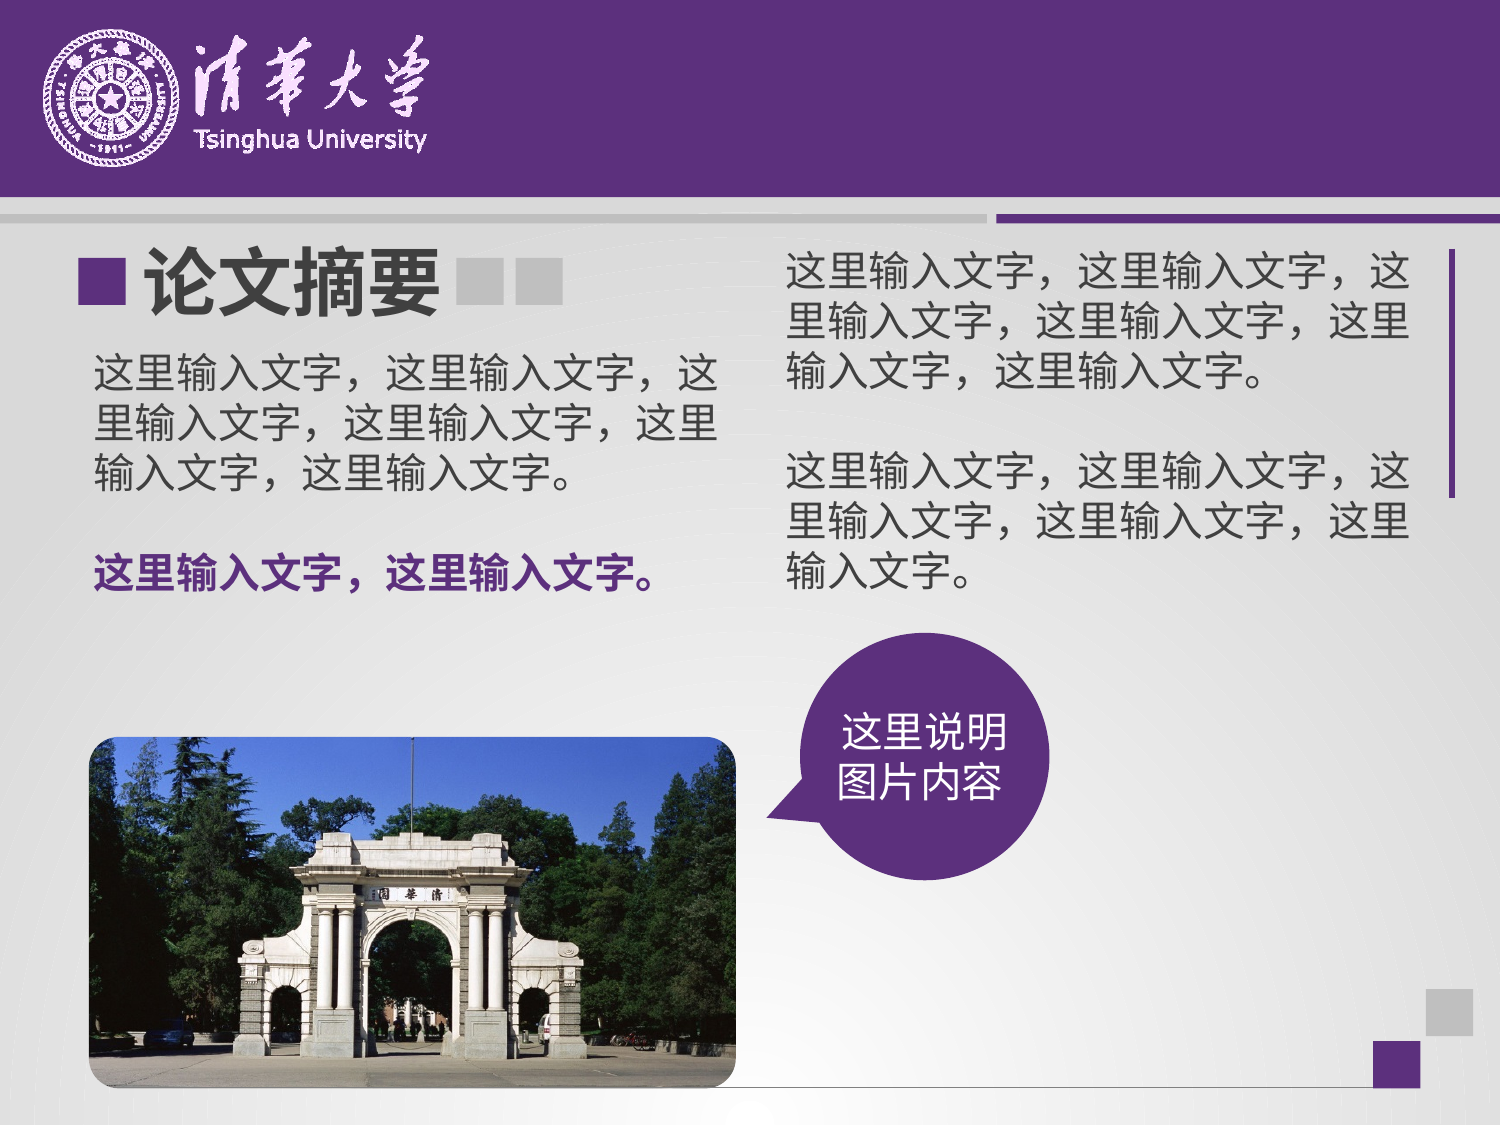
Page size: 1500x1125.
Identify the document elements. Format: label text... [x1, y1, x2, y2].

text_box [764, 631, 1051, 882]
text_box [77, 257, 127, 306]
picture [88, 736, 736, 1089]
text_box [0, 214, 1500, 224]
text_box [1425, 988, 1474, 1037]
text_box 这里说明图片内容 [819, 698, 1030, 814]
picture [0, 0, 471, 200]
text_box 这里输入文字，这里输入文字，这里输入文字，这里输入文字，这里输入文字，这里输入文字。 这里输入文字，这里输入文字。 [78, 339, 750, 605]
text_box [1372, 1040, 1421, 1087]
text_box 论文摘要 [127, 228, 458, 333]
text_box [471, 0, 1500, 198]
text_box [456, 257, 563, 305]
text_box 这里输入文字，这里输入文字，这里输入文字，这里输入文字，这里输入文字，这里输入文字。 这里输入文字，这里输入文字，这里输入文字，这里输入文字，这里输入文字。 [770, 237, 1443, 603]
